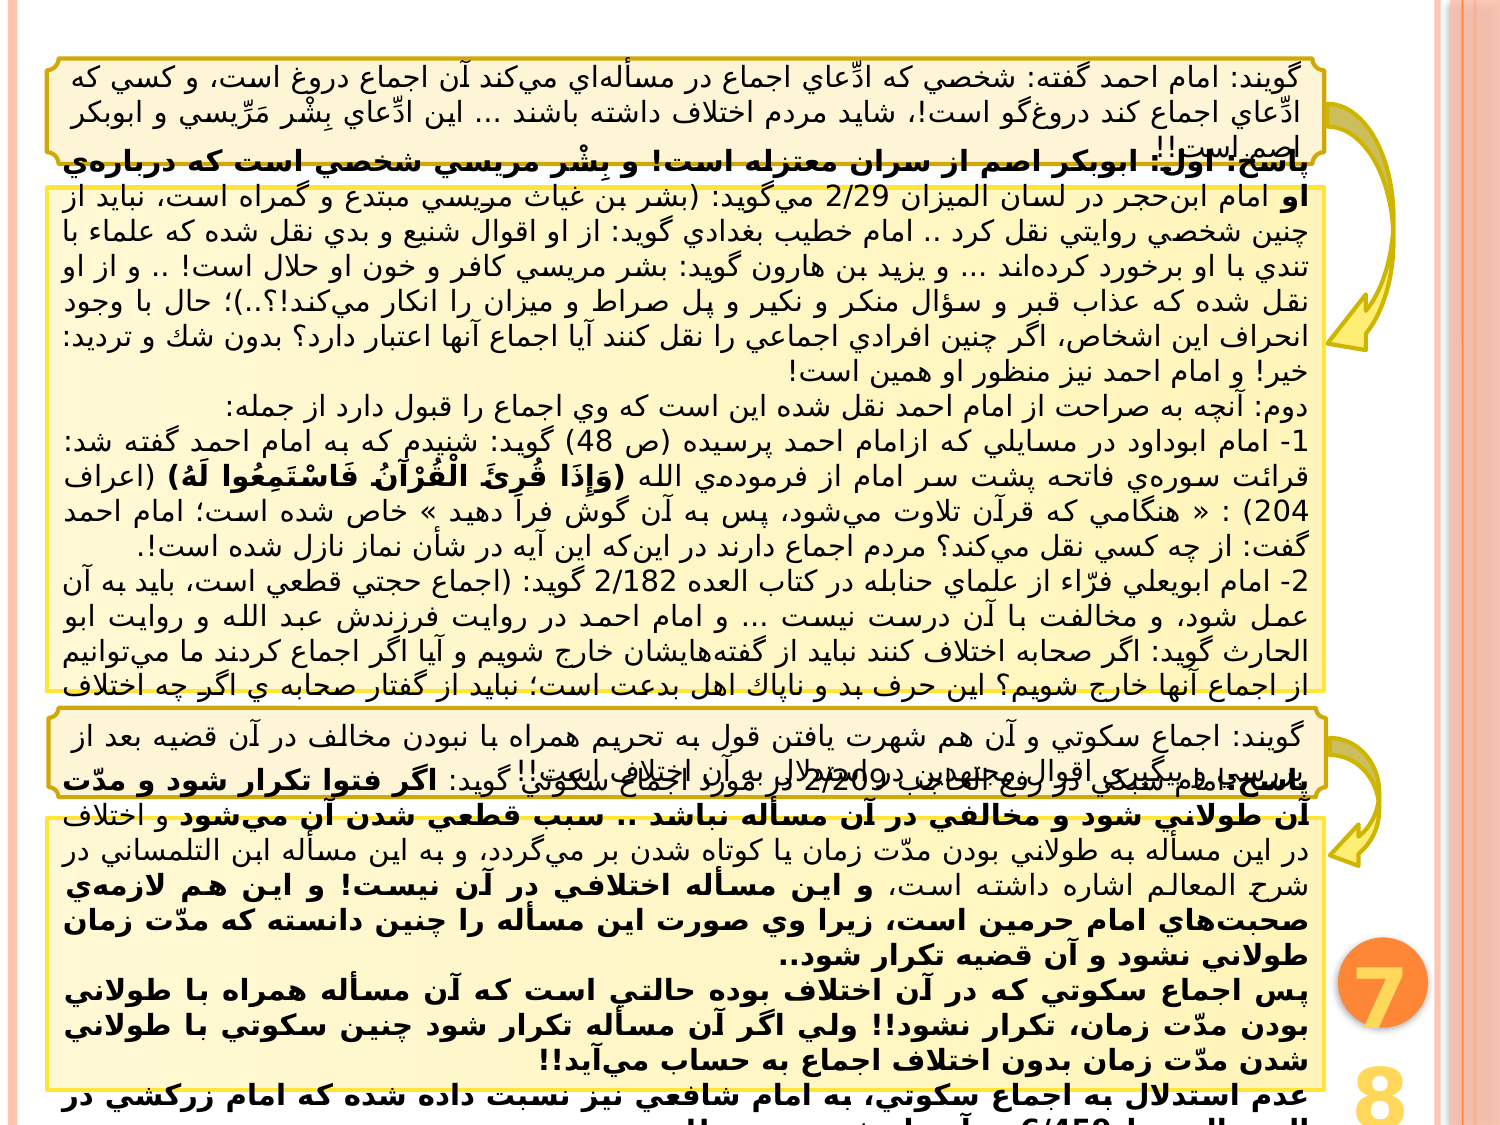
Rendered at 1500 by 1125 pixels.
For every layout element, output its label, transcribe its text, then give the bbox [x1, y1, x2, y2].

text_box [1327, 735, 1382, 868]
text_box [1325, 101, 1396, 353]
text_box 78 [1318, 937, 1444, 1125]
text_box پاسخ:امام سبكي در رفع الحاجب 2/209 در مورد اجماع سكوتي گويد: اگر فتوا تكرار شود و مدّت آن طولاني شود و مخالفي در آن مسأله نباشد .. سبب قطعي شدن آن مي‌شود و اختلاف در اين مسأله به طولاني بودن مدّت زمان يا كوتاه شدن بر مي‌گردد، و به اين مسأله ابن التلمساني در شرح المعالم اشاره داشته است، و اين مسأله اختلافي در آن نيست! و اين هم لازمه‌ي صحبت‌هاي امام حرمين است، زيرا وي صورت اين مسأله را چنين دانسته كه مدّت زمان طولاني نشود و آن قضيه تكرار شود.. پس اجماع سكوتي كه در آن اختلاف بوده حالتي است كه آن مسأله همراه با طولاني بودن مدّت زمان، تكرار نشود!! ولي اگر آن مسأله تكرار شود چنين سكوتي با طولاني شدن مدّت زمان بدون اختلاف اجماع به حساب مي‌آيد!! عدم استدلال به اجماع سكوتي، به امام شافعي نيز نسبت داده شده كه امام زركشي در البحر المحيط 6/459 به آن پاسخ مي‌دهد...!! [45, 816, 1326, 1092]
text_box پاسخ: اول: ابوبكر اصم از سران معتزله است! و بِشْر مريسي شخصي است كه درباره‌ي او امام ابن‌حجر در لسان الميزان 2/29 مي‌گويد: (بشر بن غياث مريسي مبتدع و گمراه است، نبايد از چنين شخصي روايتي نقل كرد .. امام خطيب بغدادي گويد: از او اقوال شنيع و بدي نقل شده كه علماء با تندي با او برخورد كرده‌اند ... و يزيد بن هارون گويد: بشر مريسي كافر و خون او حلال است! .. و از او نقل شده كه عذاب قبر و سؤال منكر و نكير و پل صراط و ميزان را انكار مي‌كند!؟..)؛ حال با وجود انحراف اين اشخاص، اگر ‌چنين افرادي اجماعي را نقل كنند آيا اجماع آنها اعتبار دارد؟ بدون شك و ترديد: خير! و امام احمد نيز منظور او همين است! دوم: آنچه به صراحت از امام احمد نقل شده اين است كه وي اجماع را قبول دارد از جمله: 1- امام ابوداود در مسايلي كه ازامام احمد پرسيده (ص 48) گويد: شنيدم كه به امام احمد گفته شد: قرائت سوره‌ي فاتحه پشت سر امام از فرموده‌ي الله (وَإِذَا قُرِئَ الْقُرْآنُ فَاسْتَمِعُوا لَهُ) (اعراف 204) : « هنگامي كه قرآن تلاوت مي‌شود، پس به آن گوش فرا دهيد » خاص شده است؛ امام احمد گفت: از چه كسي نقل مي‌كند؟ مردم اجماع دارند در اين‌كه اين آيه در شأن نماز نازل شده است!. 2- امام ابويعلي فرّاء از علماي حنابله در كتاب العده 2/182 گويد: (اجماع حجتي قطعي است، بايد به آن عمل شود، و مخالفت با آن درست نيست ... و امام احمد در روايت فرزندش عبد الله و روايت ابو الحارث گويد: اگر صحابه اختلاف كنند نبايد از گفته‌هايشان خارج شويم و آيا اگر اجماع كردند ما مي‌توانيم از اجماع آنها خارج شويم؟ اين حرف بد و ناپاك اهل بدعت است؛ نبايد از گفتار صحابه ي اگر چه اختلاف داشته باشند كسي خارج شود!.). [45, 185, 1326, 693]
text_box گويند: اجماع سكوتي و آن هم شهرت يافتن قول به تحريم همراه با نبودن مخالف در آن قضيه بعد از بررسي و پيگيري اقوال مجتهدين در استدلال به آن اختلاف است!! [46, 705, 1329, 800]
text_box گويند: امام احمد گفته: شخصي كه ادِّعاي اجماع در مسأله‌اي مي‌كند آن اجماع دروغ است، و كسي كه ادِّعاي اجماع كند دروغ‌گو است!، شايد مردم اختلاف داشته باشند ... اين ادِّعاي بِشْر مَرِّيسي و ابوبكر اصم است!! [44, 56, 1327, 167]
